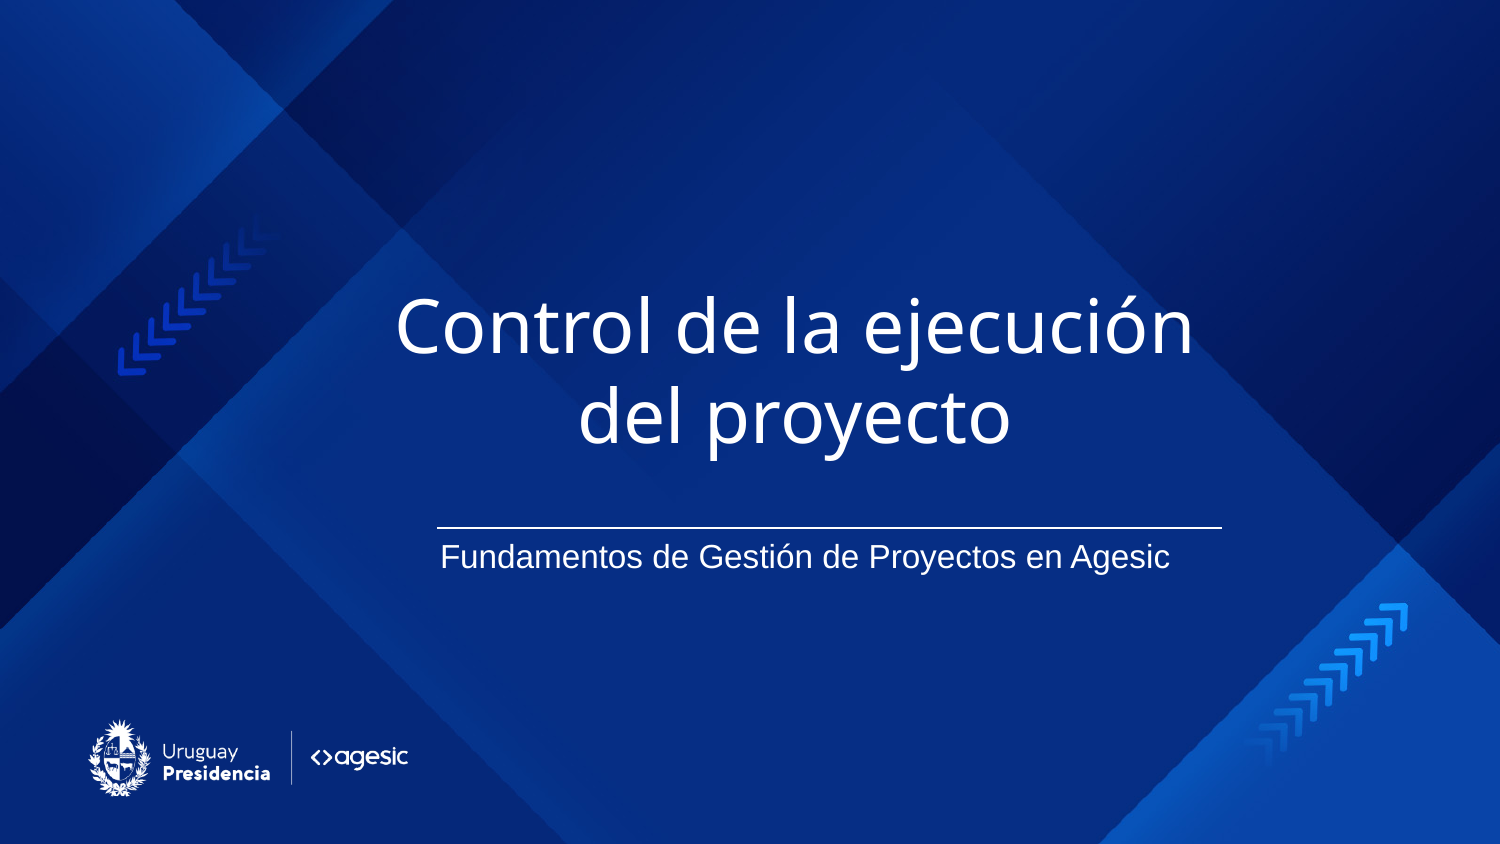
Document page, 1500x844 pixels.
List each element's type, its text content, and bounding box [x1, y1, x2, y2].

text_box Control de la ejecución del proyecto [316, 181, 1274, 467]
text_box Fundamentos de Gestión de Proyectos en Agesic [425, 528, 1270, 583]
picture [0, 0, 1500, 844]
